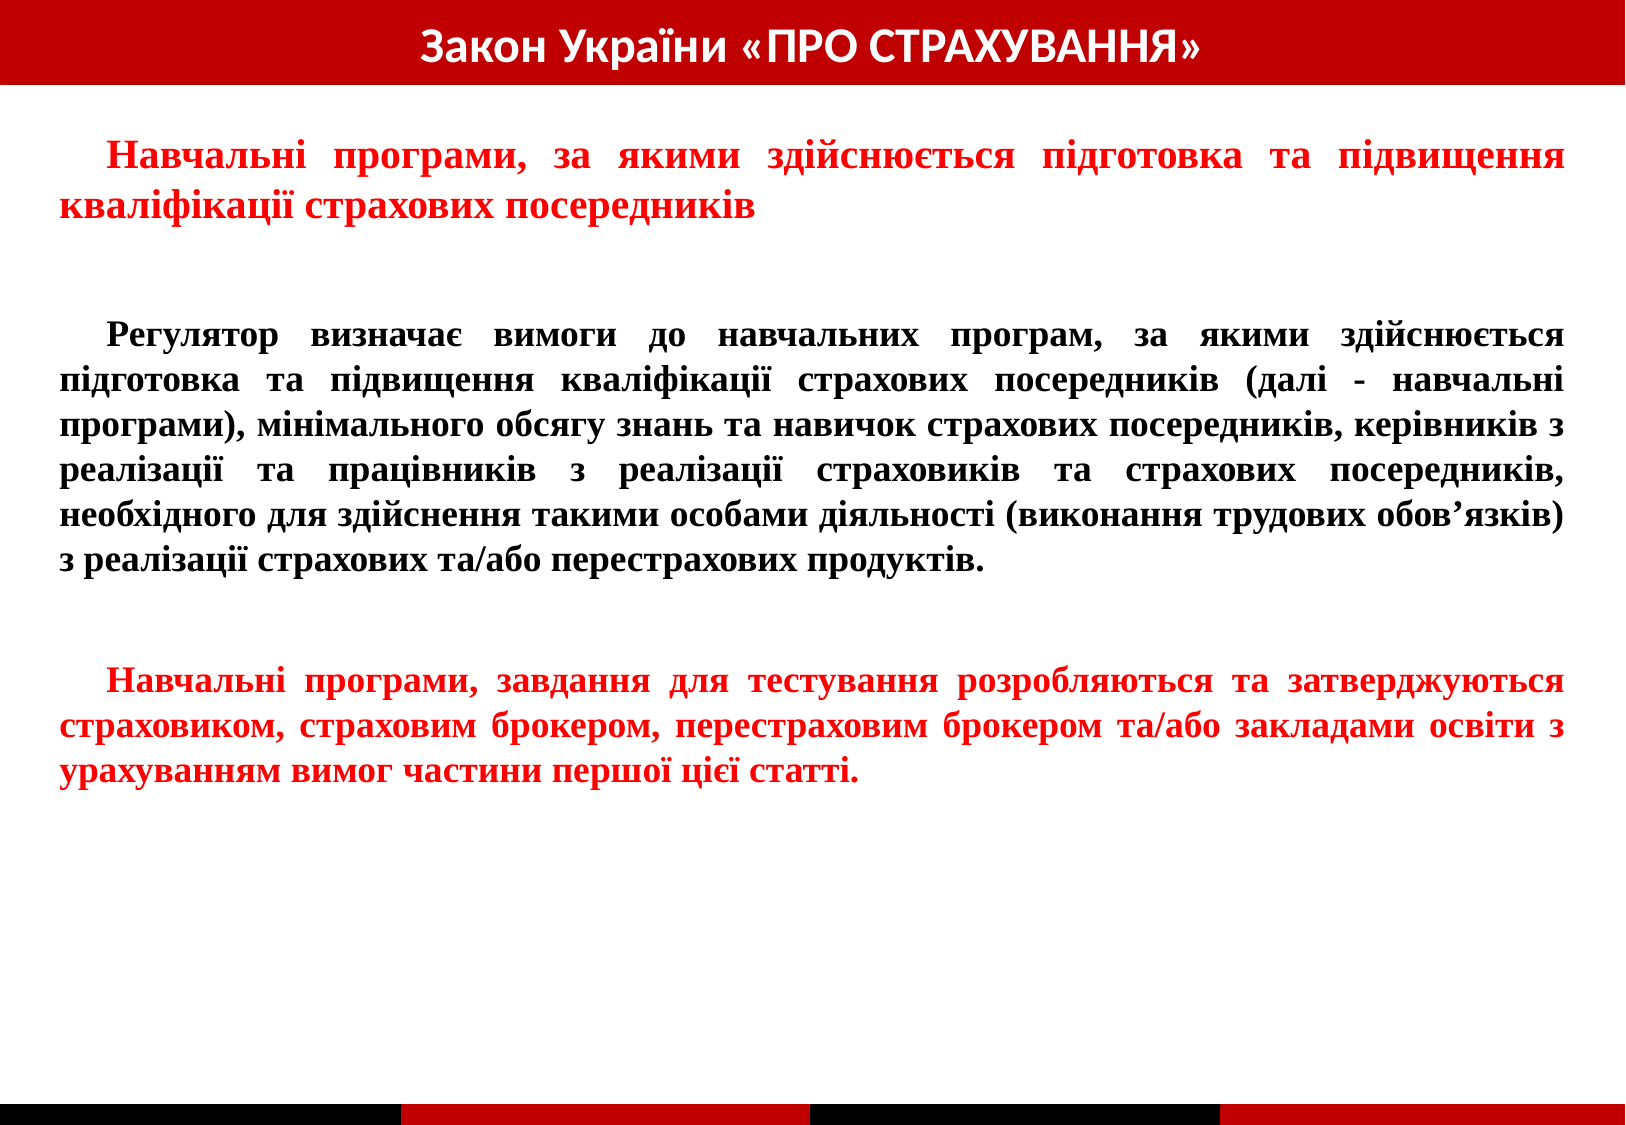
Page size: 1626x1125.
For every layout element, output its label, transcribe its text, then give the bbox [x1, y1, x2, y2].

text_box [810, 1104, 1220, 1125]
text_box [401, 1104, 810, 1125]
text_box [1220, 1104, 1625, 1125]
text_box [0, 1104, 401, 1125]
text_box Навчальні програми, за якими здійснюється підготовка та підвищення кваліфікації страхових посередників Регулятор визначає вимоги до навчальних програм, за якими здійснюється підготовка та підвищення кваліфікації страхових посередників (далі - навчальні програми), мінімального обсягу знань та навичок страхових посередників, керівників з реалізації та працівників з реалізації страховиків та страхових посередників, необхідного для здійснення такими особами діяльності (виконання трудових обов’язків) з реалізації страхових та/або перестрахових продуктів. Навчальні програми, завдання для тестування розробляються та затверджуються страховиком, страховим брокером, перестраховим брокером та/або закладами освіти з урахуванням вимог частини першої цієї статті. [44, 119, 1581, 919]
text_box Закон України «ПРО СТРАХУВАННЯ» [0, 0, 1625, 85]
